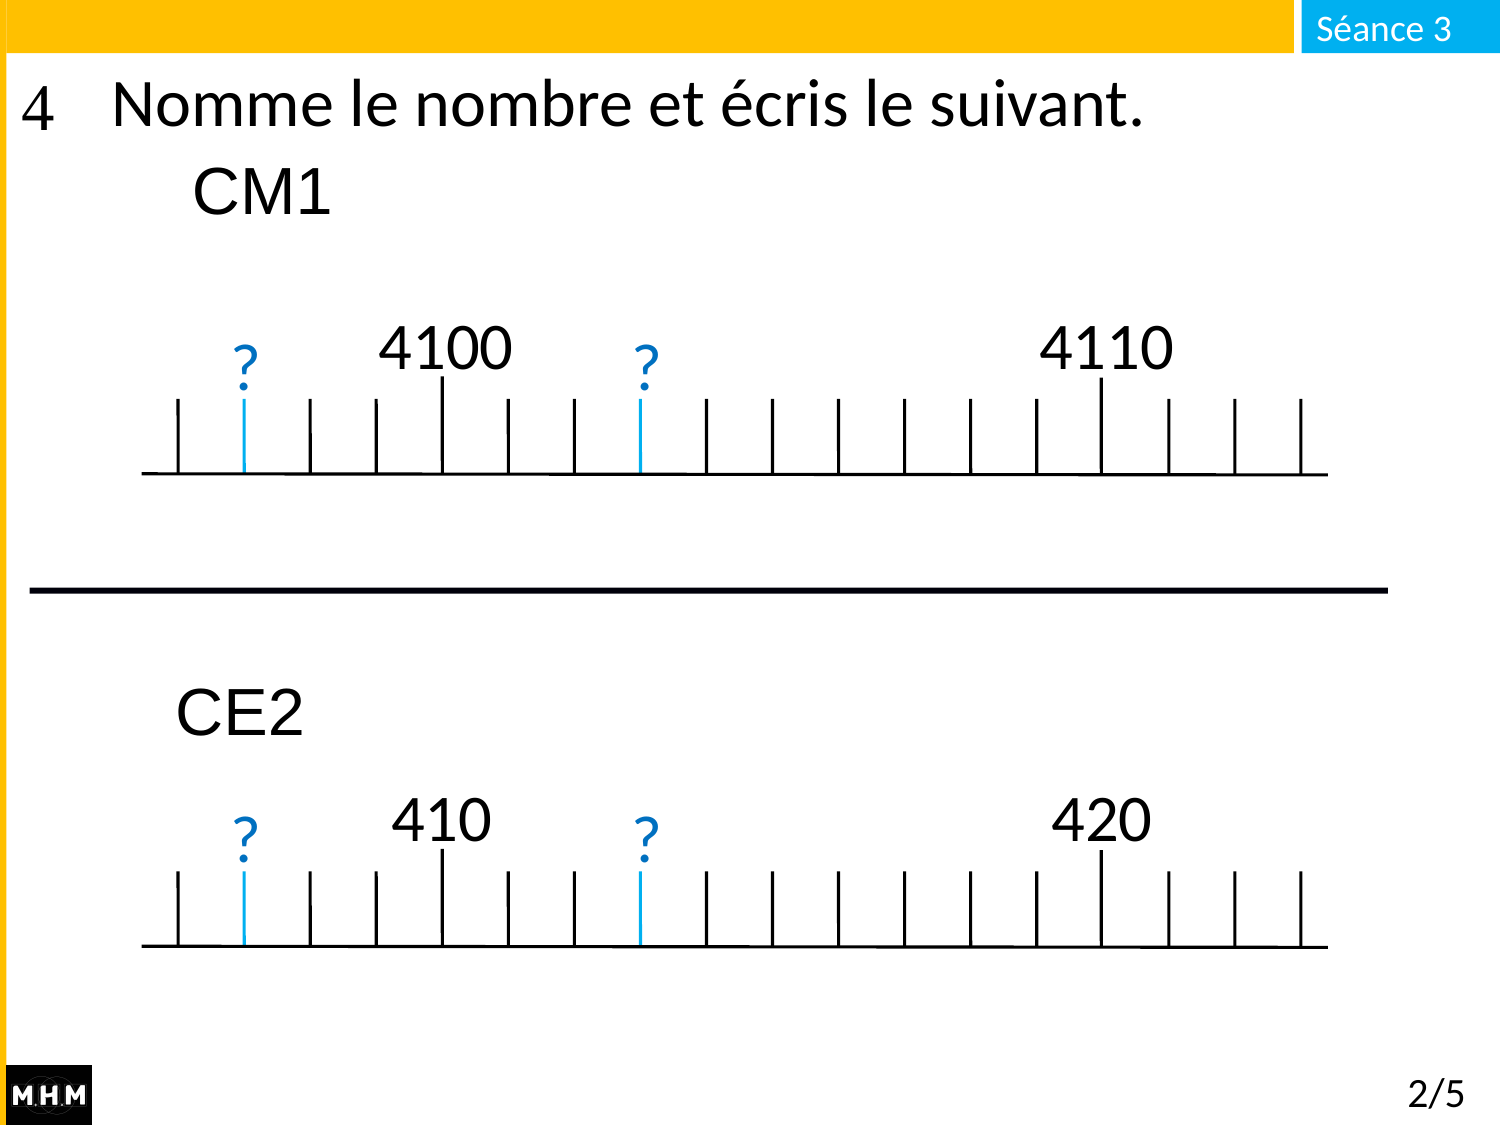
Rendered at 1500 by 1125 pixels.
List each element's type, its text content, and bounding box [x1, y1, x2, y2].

text_box CE2 [160, 661, 1194, 766]
title Nomme le nombre et écris le suivant. [96, 60, 1391, 150]
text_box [141, 295, 1328, 476]
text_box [141, 767, 1328, 948]
list 2/5 [1373, 1064, 1500, 1125]
picture [6, 1065, 92, 1125]
text_box CM1 [177, 140, 1211, 293]
